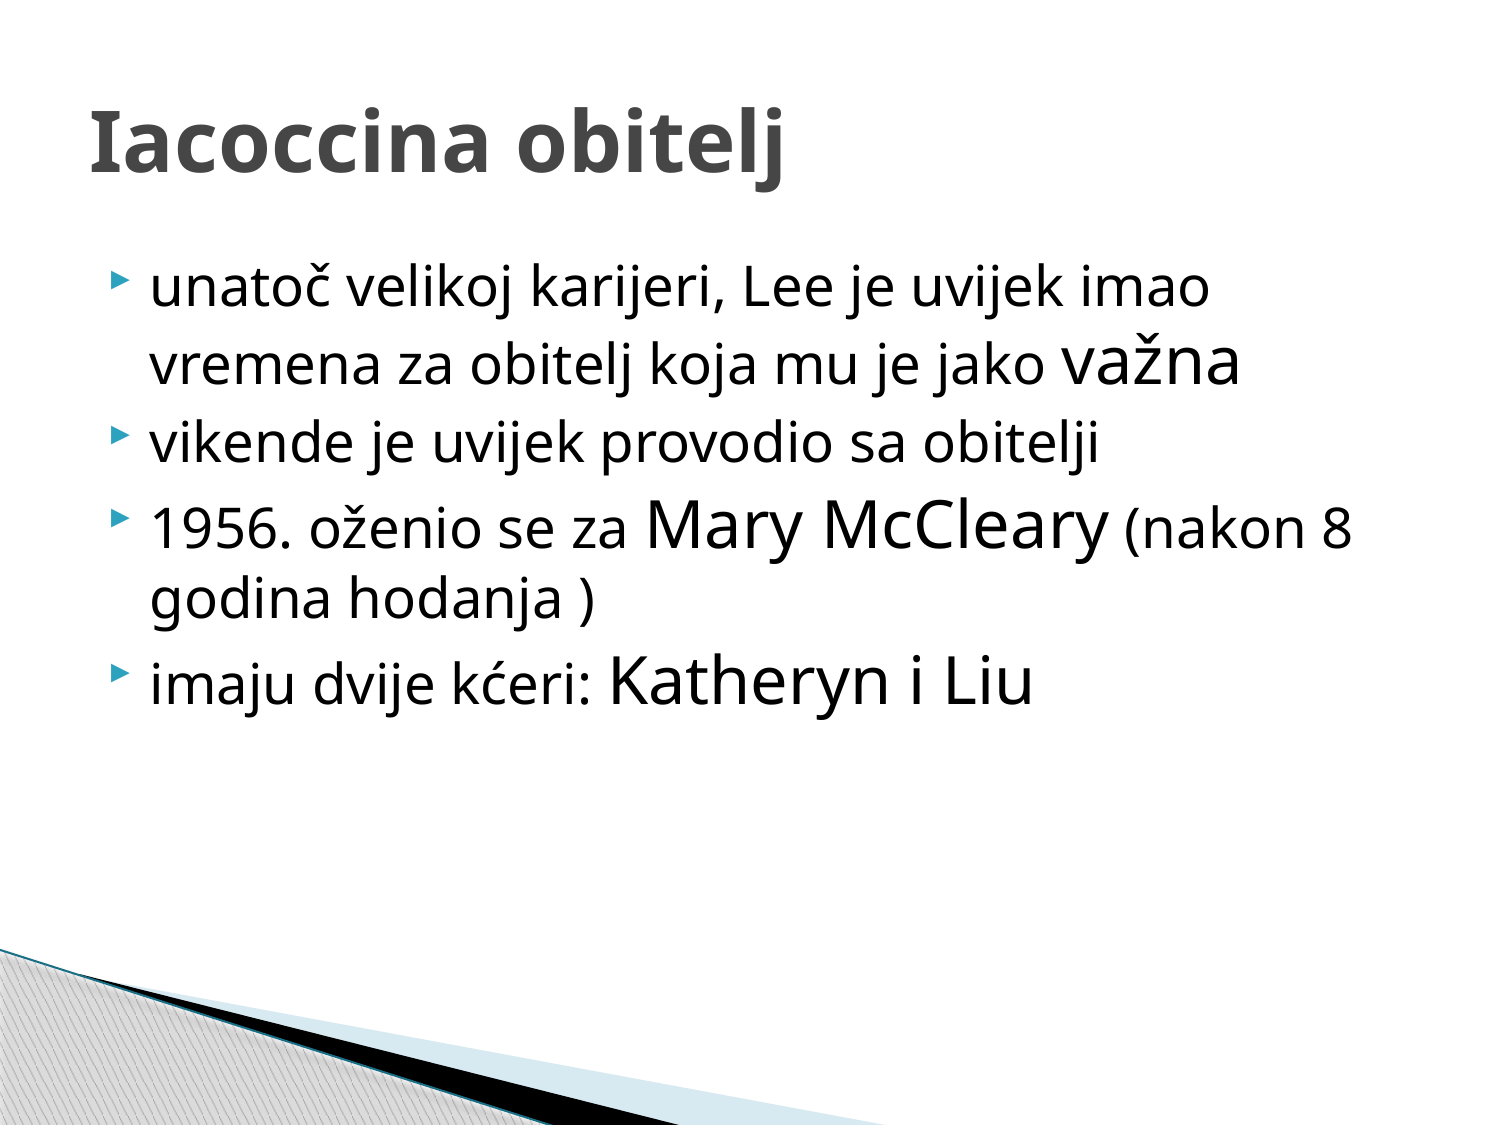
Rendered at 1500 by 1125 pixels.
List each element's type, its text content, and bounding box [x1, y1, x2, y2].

list unatoč velikoj karijeri, Lee je uvijek imao vremena za obitelj koja mu je jako važna vikende je uvijek provodio sa obitelji 1956. oženio se za Mary McCleary (nakon 8 godina hodanja ) imaju dvije kćeri: Katheryn i Liu [74, 242, 1426, 986]
title Iacoccina obitelj [75, 45, 1425, 233]
